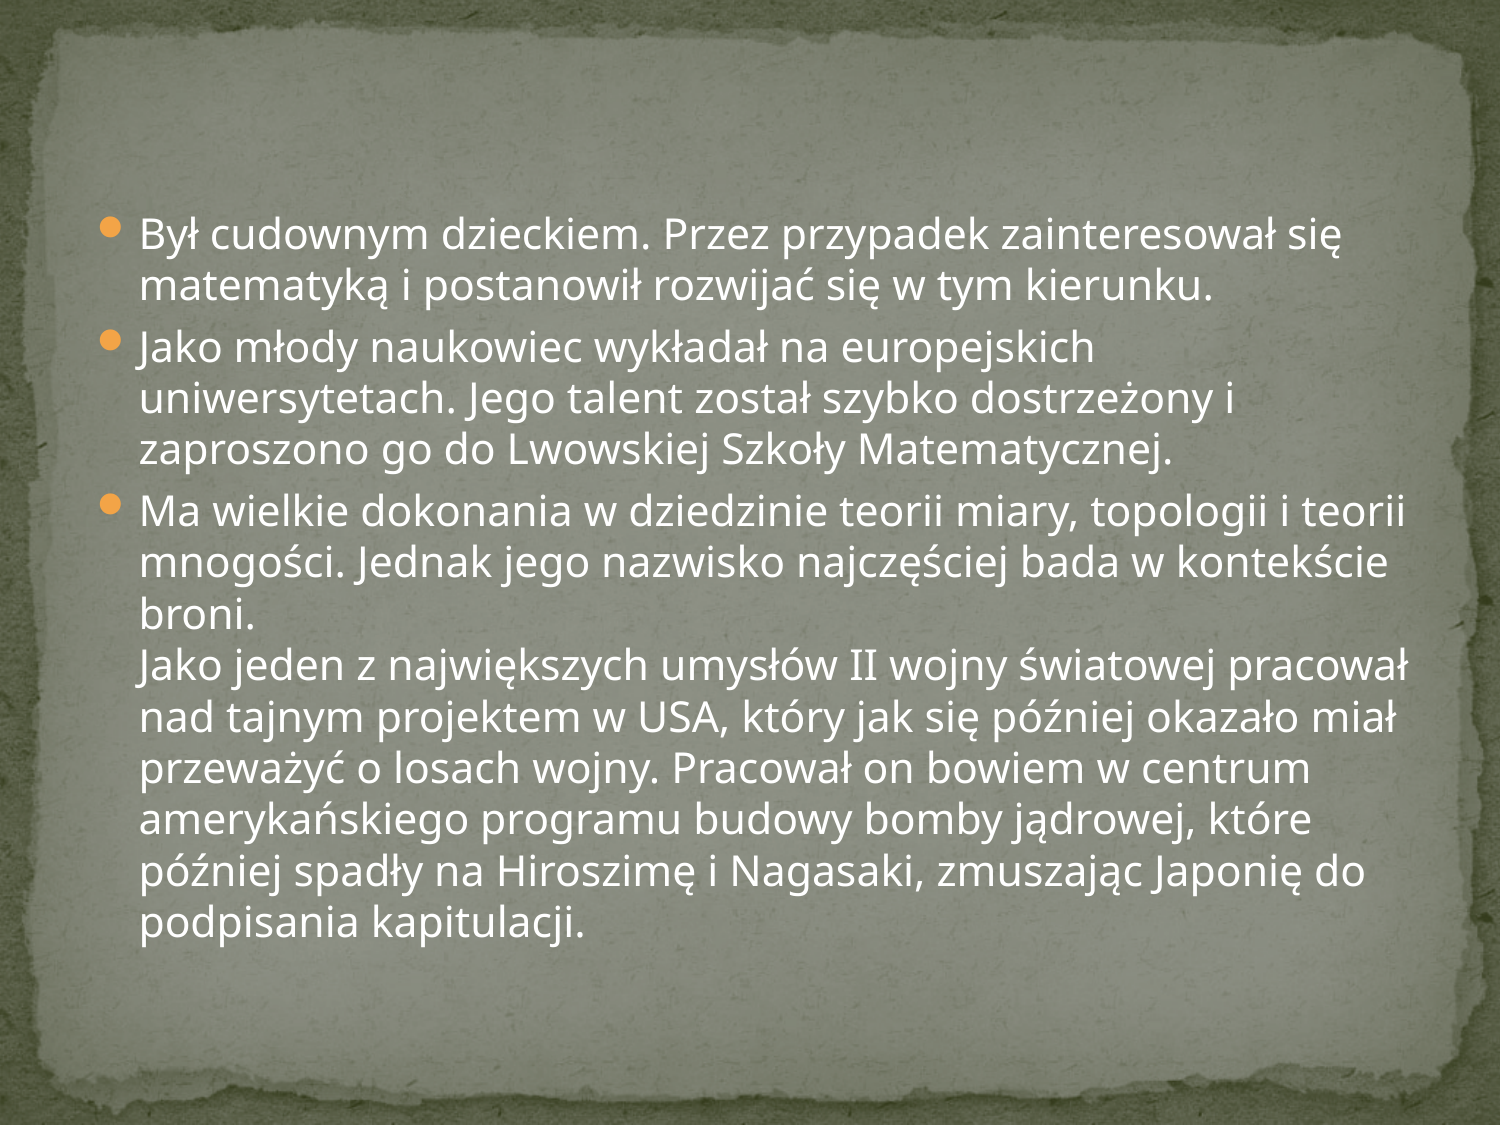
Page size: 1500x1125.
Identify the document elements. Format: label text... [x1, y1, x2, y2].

list Był cudownym dzieckiem. Przez przypadek zainteresował się matematyką i postanowił rozwijać się w tym kierunku. Jako młody naukowiec wykładał na europejskich uniwersytetach. Jego talent został szybko dostrzeżony i zaproszono go do Lwowskiej Szkoły Matematycznej. Ma wielkie dokonania w dziedzinie teorii miary, topologii i teorii mnogości. Jednak jego nazwisko najczęściej bada w kontekście broni. Jako jeden z największych umysłów II wojny światowej pracował nad tajnym projektem w USA, który jak się później okazało miał przeważyć o losach wojny. Pracował on bowiem w centrum amerykańskiego programu budowy bomby jądrowej, które później spadły na Hiroszimę i Nagasaki, zmuszając Japonię do podpisania kapitulacji. [82, 199, 1432, 968]
